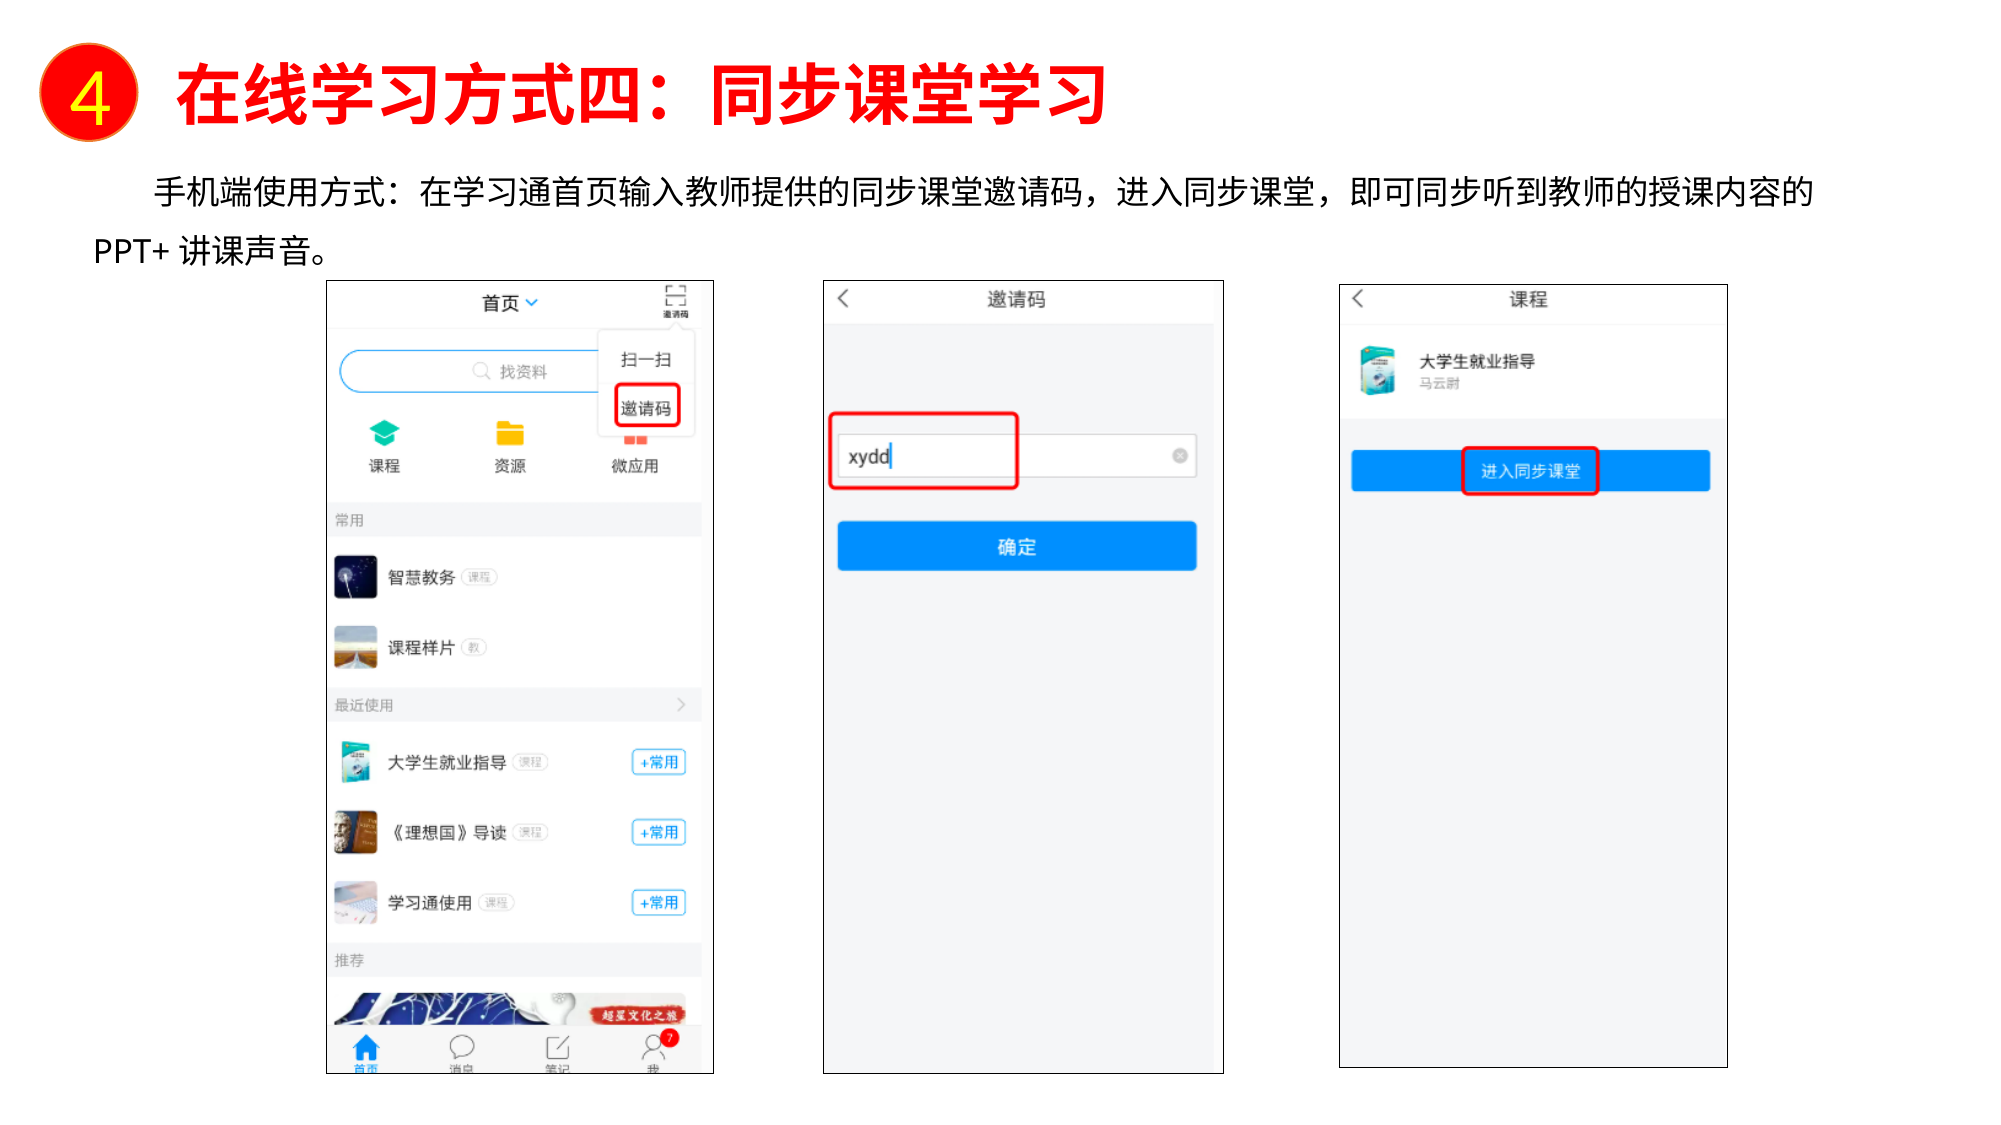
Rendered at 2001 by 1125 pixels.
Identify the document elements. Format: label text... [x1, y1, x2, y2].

picture [1339, 284, 1728, 1068]
text_box 在线学习方式四：同步课堂学习 [161, 45, 1175, 140]
text_box 4 [39, 42, 139, 142]
title 手机端使用方式：在学习通首页输入教师提供的同步课堂邀请码，进入同步课堂，即可同步听到教师的授课内容的PPT+讲课声音。 [77, 140, 1889, 281]
picture [823, 280, 1224, 1074]
picture [326, 280, 714, 1074]
